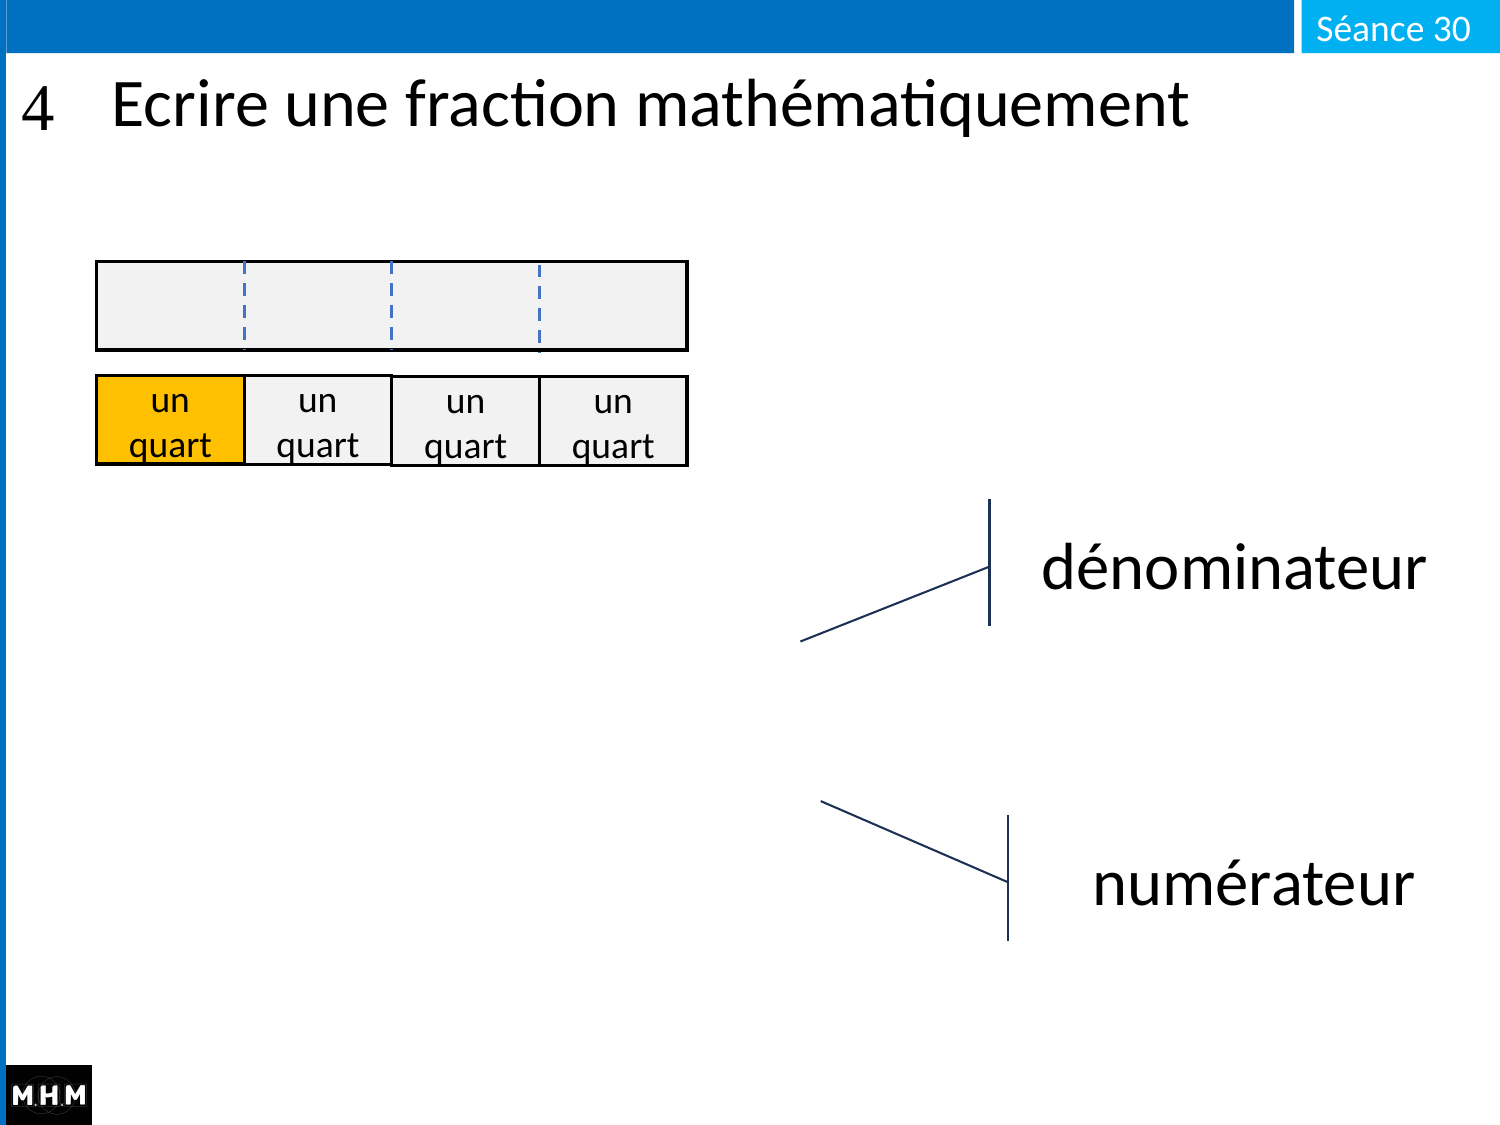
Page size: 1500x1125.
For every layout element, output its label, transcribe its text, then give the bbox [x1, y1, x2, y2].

text_box [95, 260, 688, 351]
text_box un quart [538, 375, 688, 466]
text_box numérateur [820, 800, 1500, 941]
title Ecrire une fraction mathématiquement [96, 60, 1391, 150]
picture [6, 1065, 92, 1125]
text_box un quart [391, 375, 538, 466]
text_box un quart [95, 374, 245, 465]
text_box dénominateur [799, 499, 1481, 643]
text_box un quart [243, 375, 391, 466]
